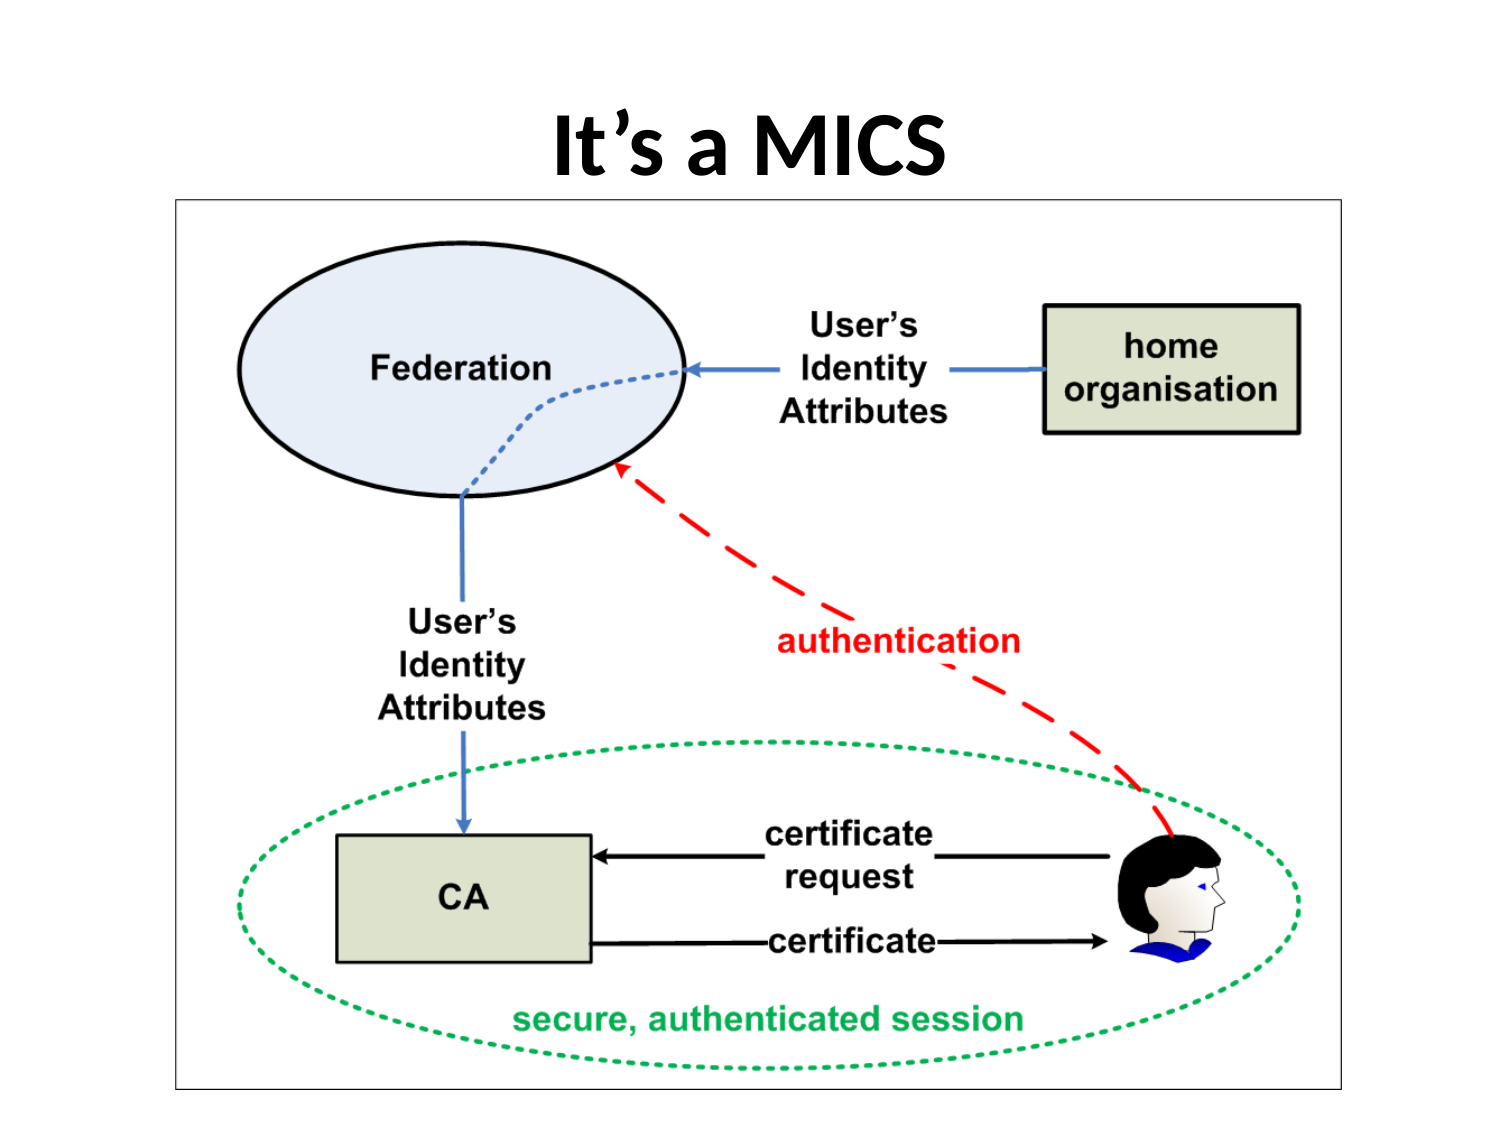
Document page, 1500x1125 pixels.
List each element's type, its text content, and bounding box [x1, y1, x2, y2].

picture [175, 198, 1343, 1091]
title It’s a MICS [75, 45, 1425, 233]
